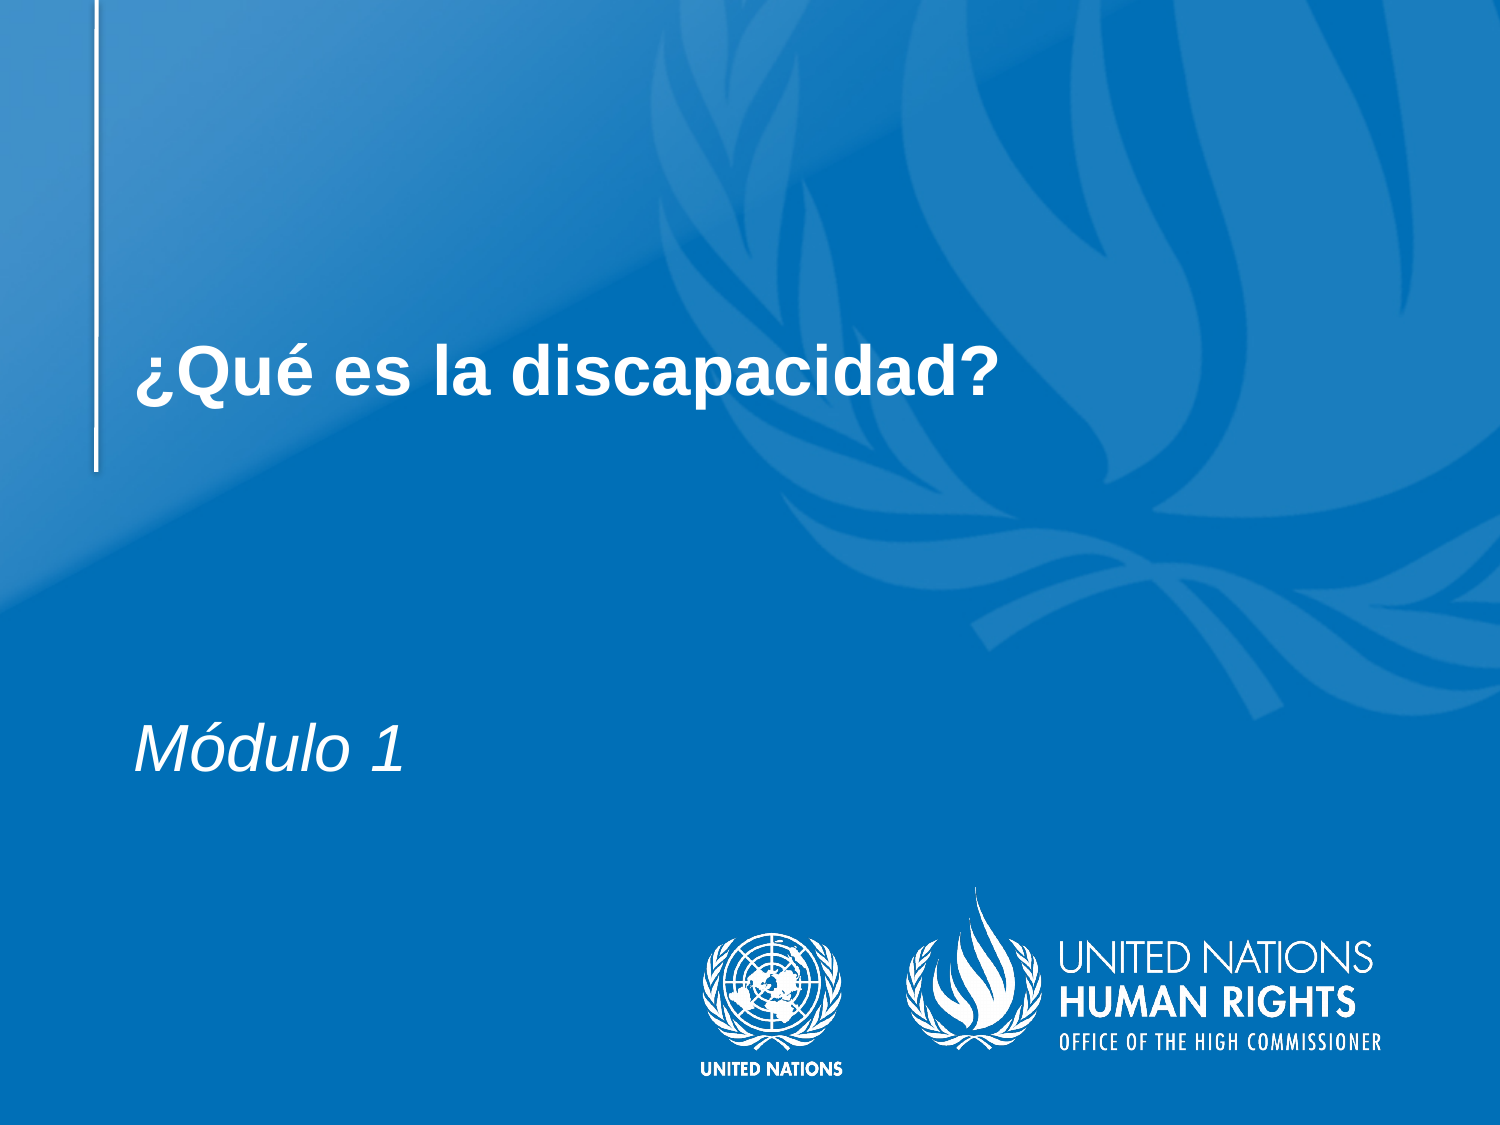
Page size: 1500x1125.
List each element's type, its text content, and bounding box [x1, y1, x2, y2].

picture [0, 0, 1500, 1125]
title ¿Qué es la discapacidad? [118, 316, 1325, 506]
subtitle Módulo 1 [118, 696, 1200, 858]
